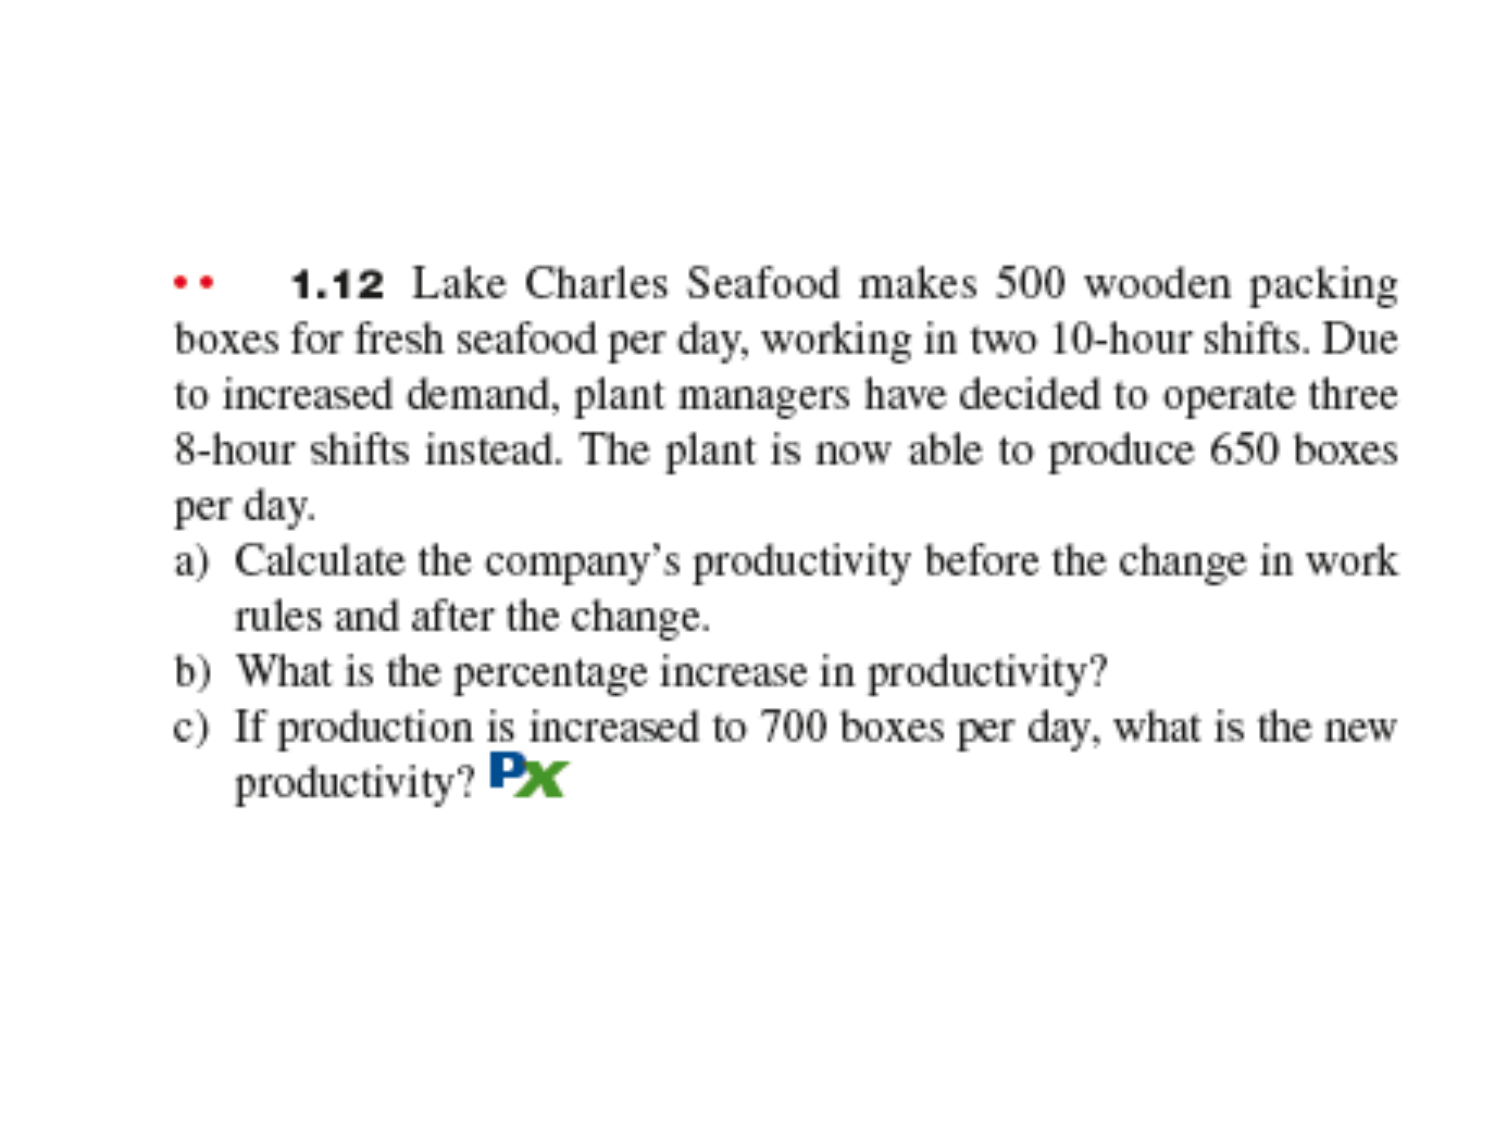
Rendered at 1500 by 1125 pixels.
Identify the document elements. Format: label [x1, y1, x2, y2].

picture [149, 244, 1457, 831]
